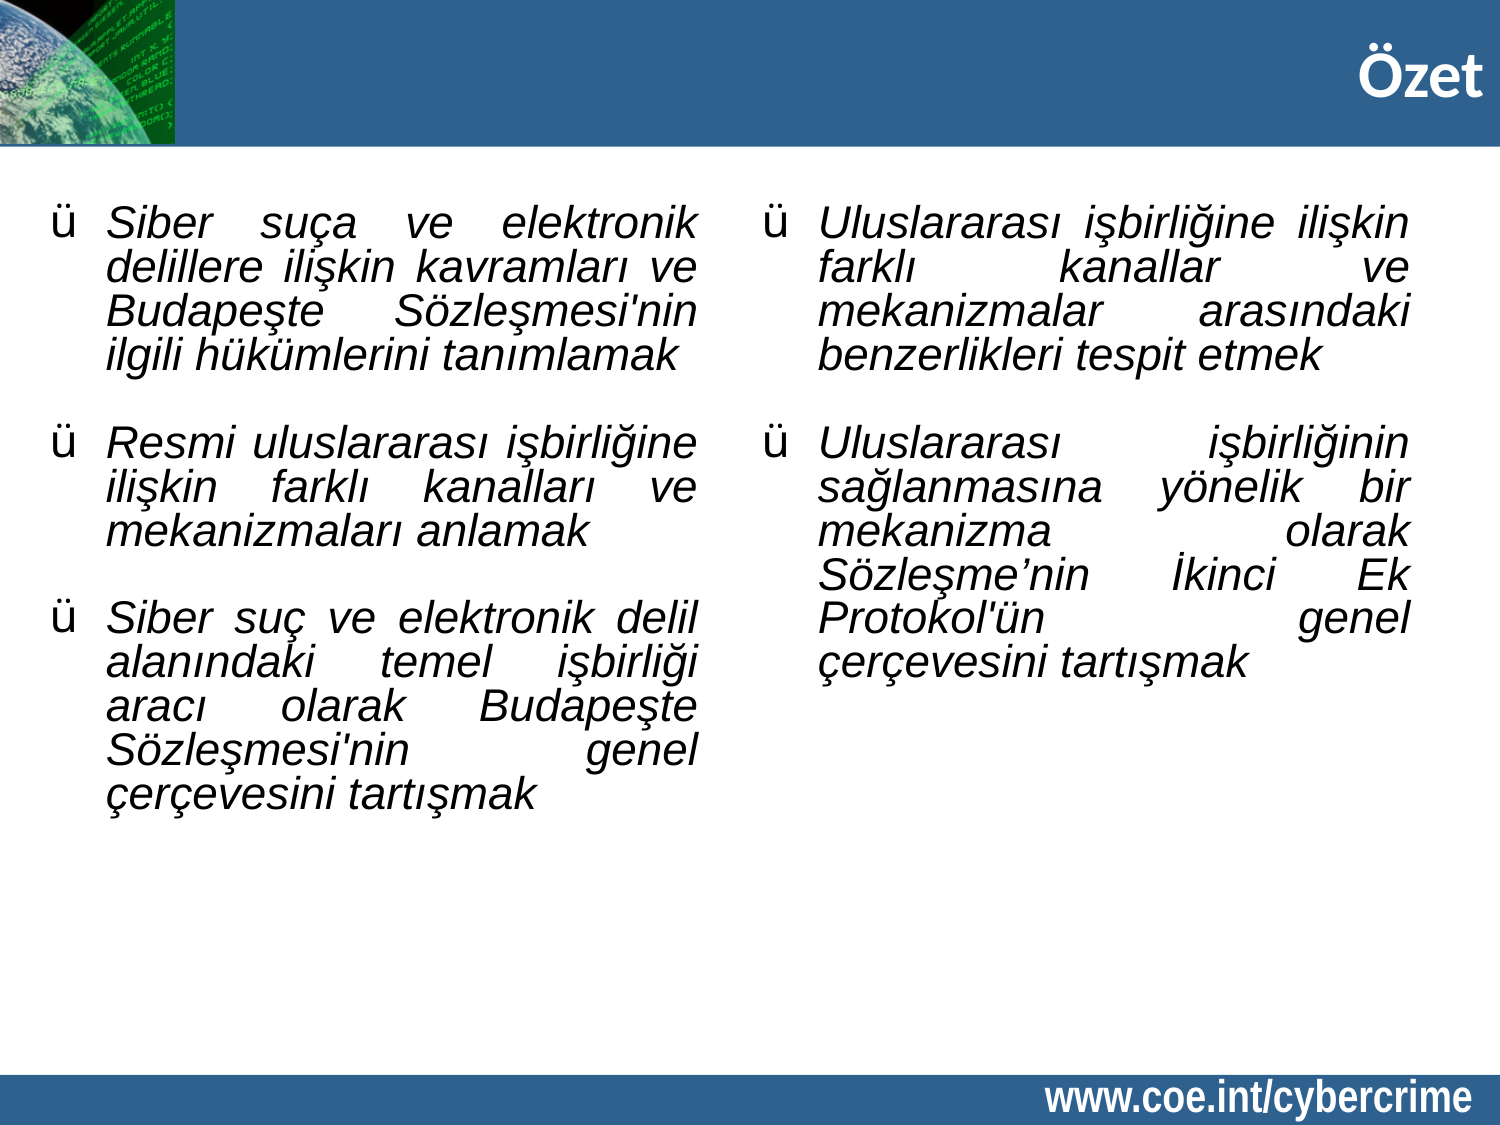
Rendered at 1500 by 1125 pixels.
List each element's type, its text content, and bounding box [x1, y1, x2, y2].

text_box [0, 1073, 1030, 1125]
text_box Siber suça ve elektronik delillere ilişkin kavramları ve Budapeşte Sözleşmesi'nin ilgili hükümlerini tanımlamak Resmi uluslararası işbirliğine ilişkin farklı kanalları ve mekanizmaları anlamak Siber suç ve elektronik delil alanındaki temel işbirliği aracı olarak Budapeşte Sözleşmesi'nin genel çerçevesini tartışmak [34, 195, 714, 870]
text_box Uluslararası işbirliğine ilişkin farklı kanallar ve mekanizmalar arasındaki benzerlikleri tespit etmek Uluslararası işbirliğinin sağlanmasına yönelik bir mekanizma olarak Sözleşme’nin İkinci Ek Protokol'ün genel çerçevesini tartışmak [746, 195, 1426, 695]
text_box Özet [177, 0, 1500, 149]
text_box www.coe.int/cybercrime [1030, 1059, 1500, 1125]
picture [0, 0, 175, 144]
